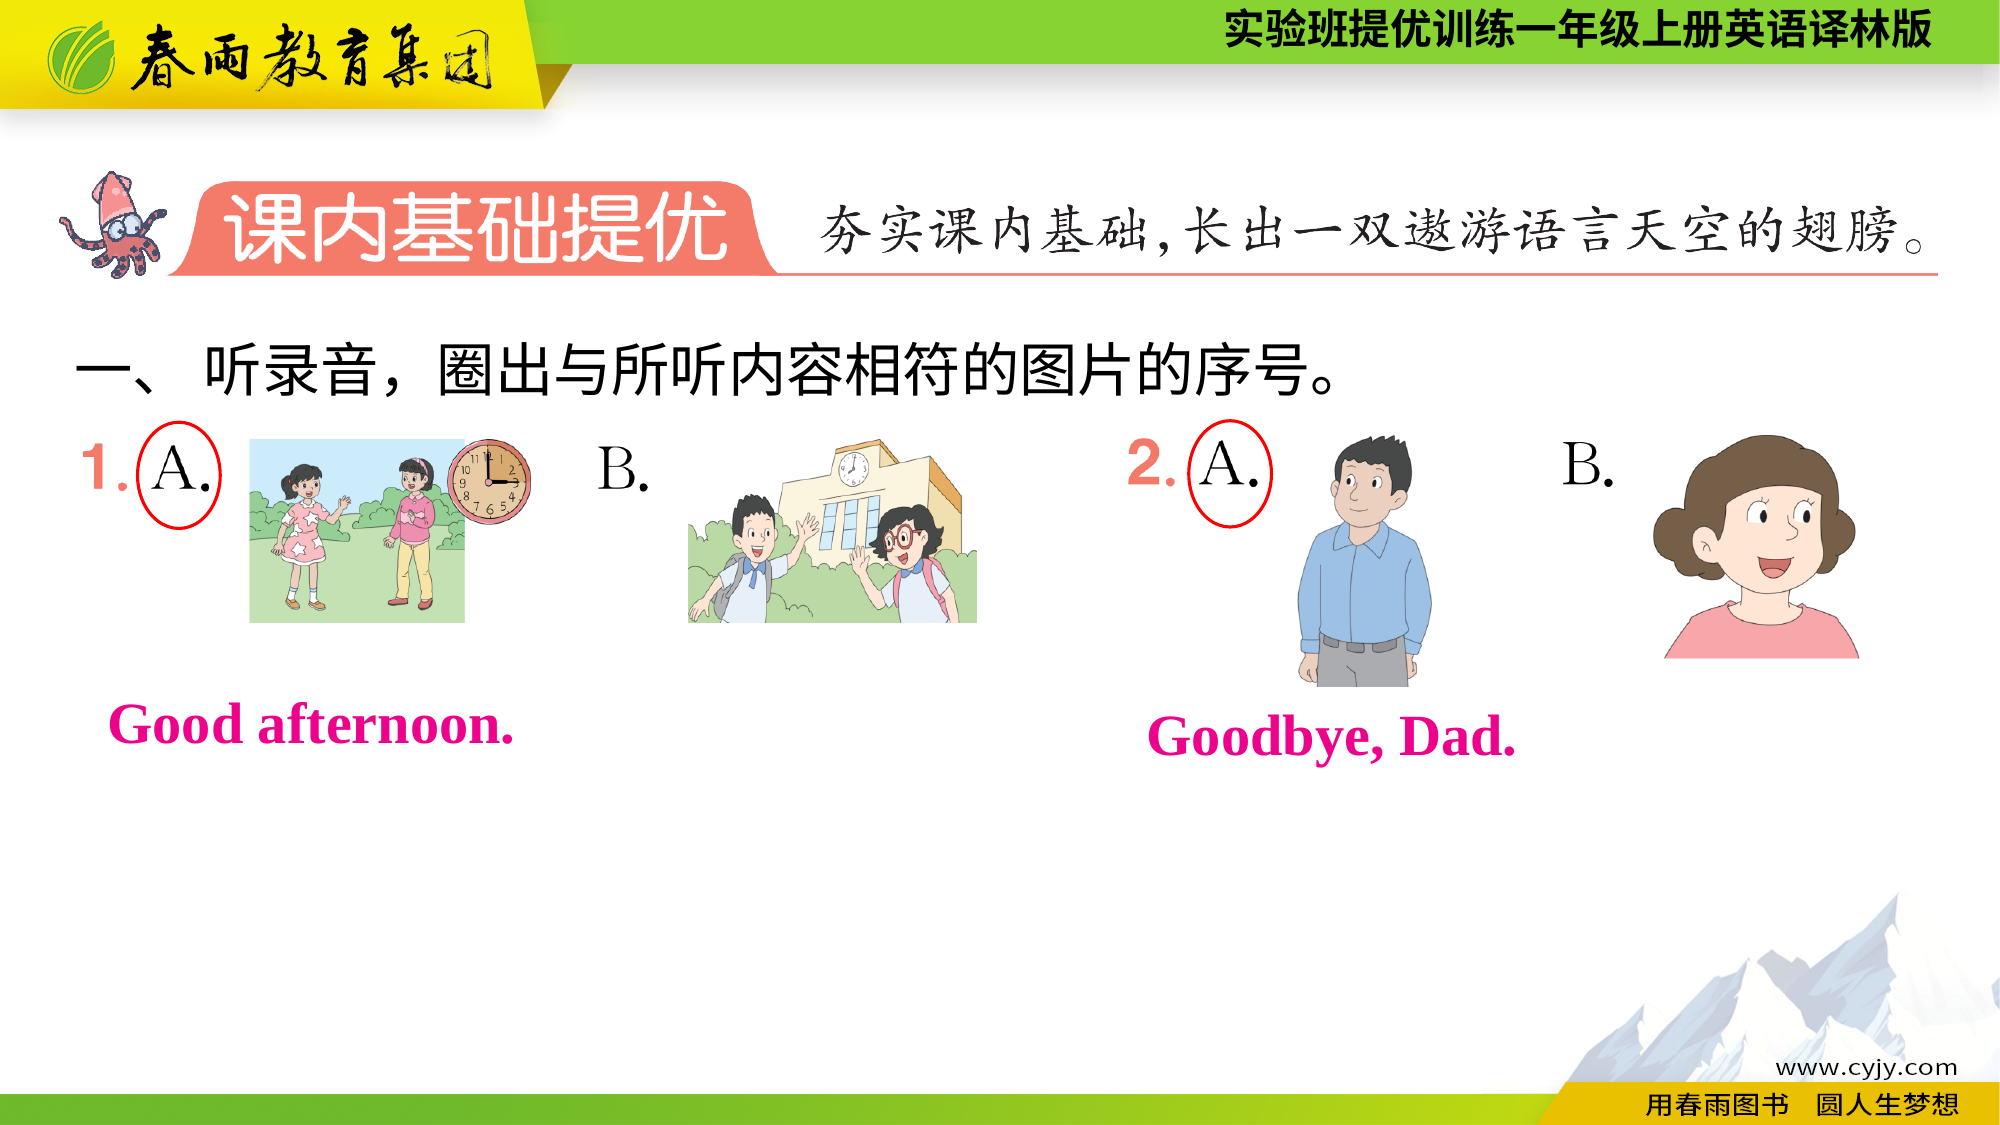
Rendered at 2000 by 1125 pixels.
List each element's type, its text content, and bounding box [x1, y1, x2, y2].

text_box Good afternoon. [92, 677, 531, 763]
picture [0, 0, 2000, 1125]
text_box Goodbye, Dad. [1131, 706, 1533, 774]
list 一、 听录音，圈出与所听内容相符的图片的序号。 [59, 290, 1944, 399]
